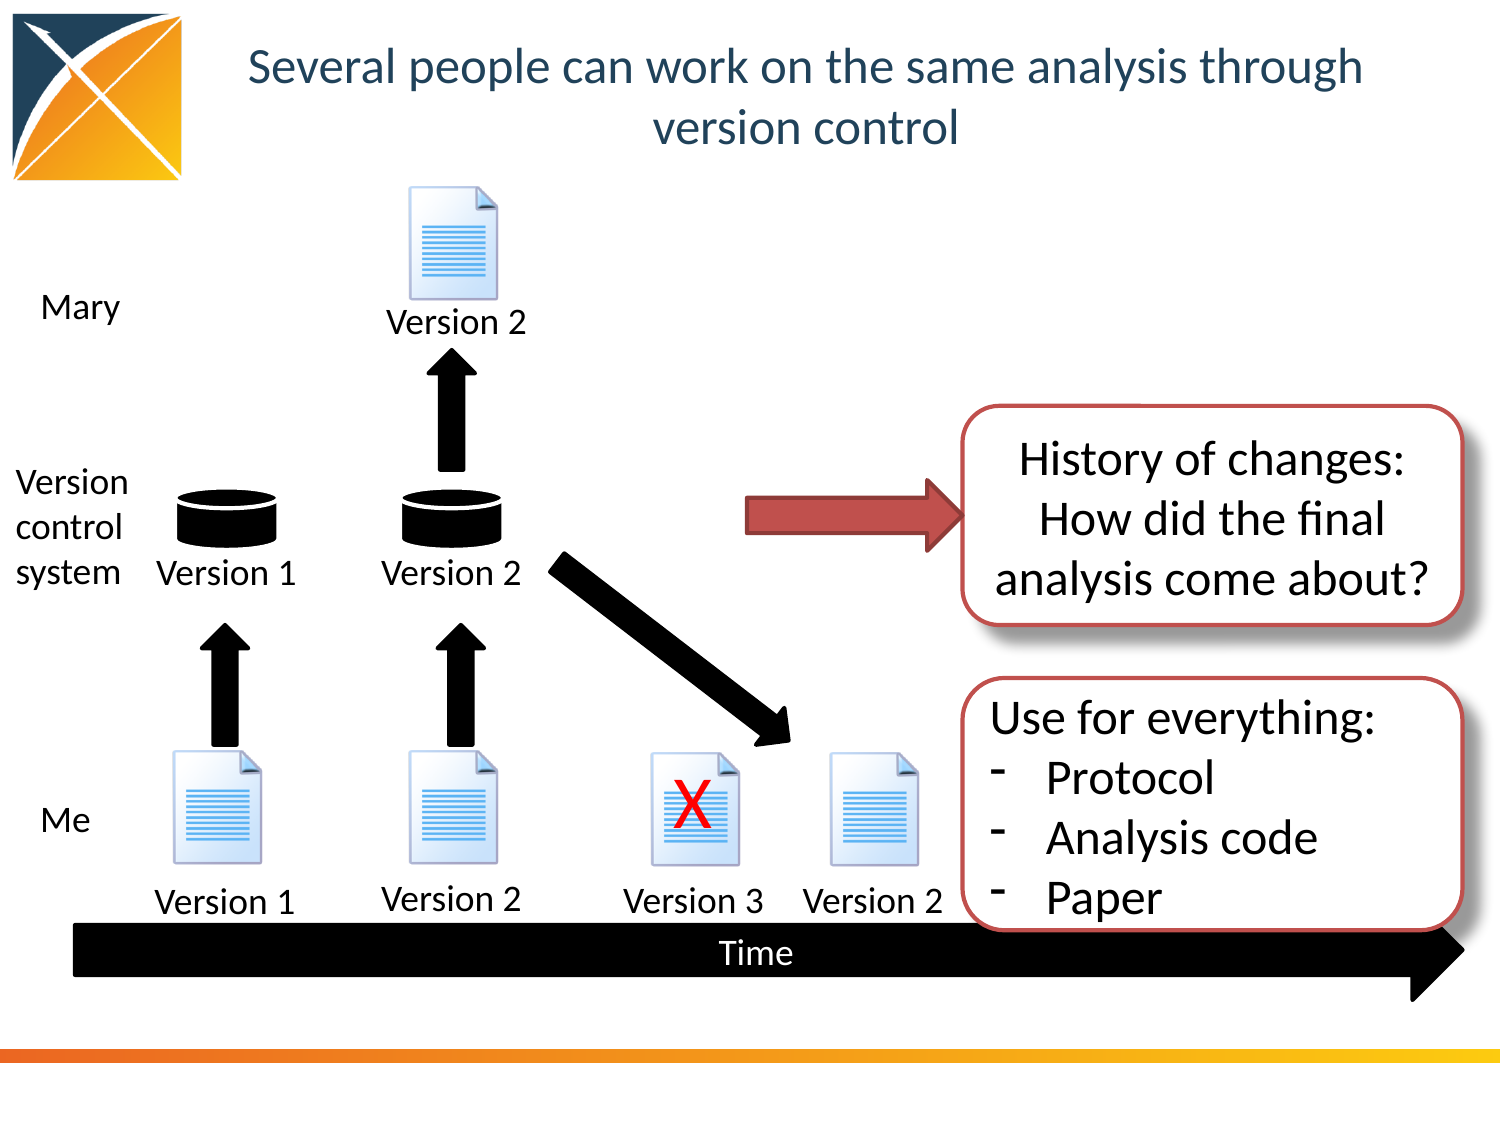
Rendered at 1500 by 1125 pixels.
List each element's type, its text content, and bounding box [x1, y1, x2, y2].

text_box Use for everything: Protocol Analysis code Paper [960, 675, 1465, 933]
text_box [744, 478, 965, 553]
text_box Version 2 [366, 866, 537, 927]
picture [810, 745, 936, 872]
text_box [172, 485, 281, 540]
text_box History of changes: How did the final analysis come about? [960, 403, 1465, 628]
picture [0, 0, 206, 200]
text_box [397, 485, 506, 540]
text_box Version 2 [371, 289, 543, 350]
text_box Me [25, 787, 106, 848]
text_box Version 1 [139, 869, 311, 930]
picture [388, 180, 515, 306]
text_box Time [72, 922, 1465, 1002]
picture [388, 744, 515, 870]
text_box [435, 622, 487, 743]
text_box [426, 350, 477, 472]
text_box Version 3 [608, 868, 780, 928]
text_box Version control system [0, 449, 153, 600]
text_box [199, 622, 251, 743]
text_box Version 1 [141, 540, 312, 601]
picture [630, 745, 757, 872]
text_box Version 2 [366, 540, 537, 601]
picture [153, 744, 279, 870]
text_box Mary [25, 274, 136, 335]
text_box Version 2 [787, 868, 959, 928]
title Several people can work on the same analysis through version control [187, 24, 1425, 163]
text_box [548, 551, 791, 747]
